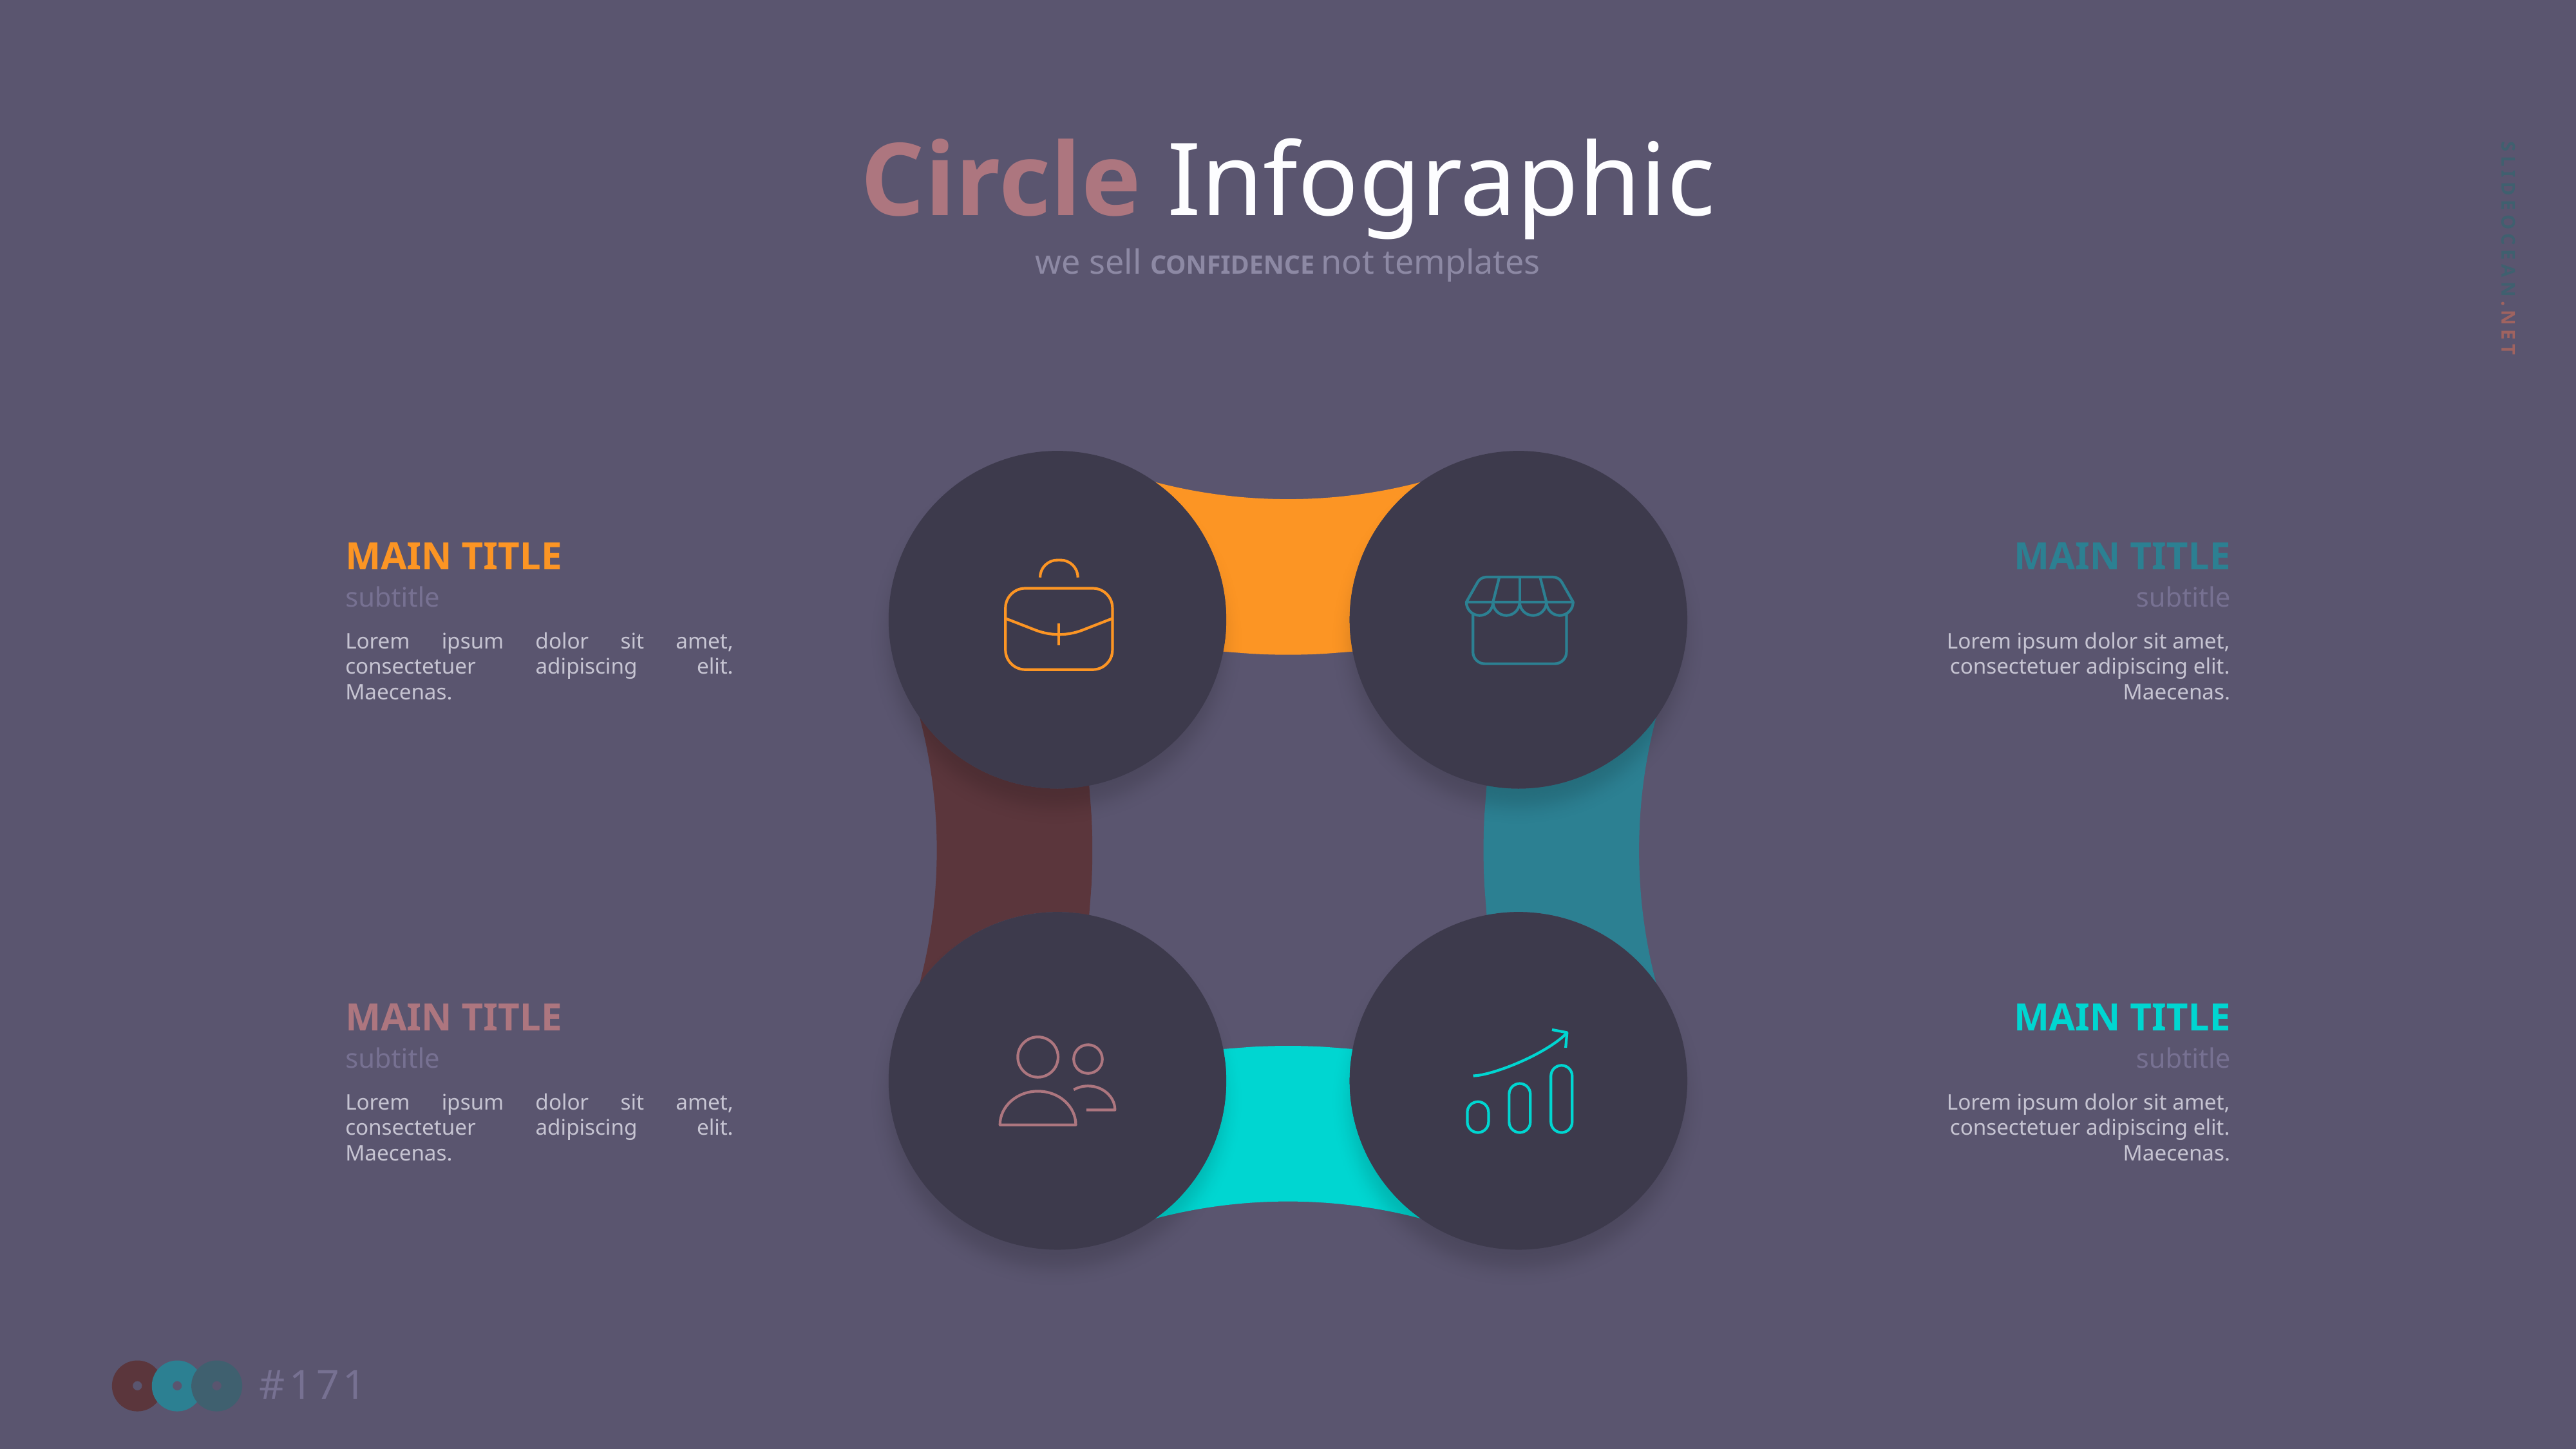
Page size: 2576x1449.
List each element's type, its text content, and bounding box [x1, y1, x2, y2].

text_box [1467, 1101, 1489, 1133]
text_box [1349, 450, 1689, 790]
text_box [1509, 1083, 1531, 1133]
text_box [999, 1091, 1076, 1125]
text_box [1466, 577, 1573, 664]
text_box [1074, 1086, 1115, 1110]
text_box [336, 988, 744, 1146]
text_box [1197, 1045, 1379, 1211]
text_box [1832, 988, 2240, 1146]
text_box [1482, 759, 1657, 981]
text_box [336, 527, 744, 685]
text_box [918, 762, 1094, 982]
text_box [1157, 481, 1419, 656]
text_box [1349, 911, 1689, 1251]
text_box [887, 911, 1227, 1251]
text_box #171 [259, 1359, 405, 1408]
text_box [1040, 560, 1078, 578]
text_box [1074, 1045, 1103, 1074]
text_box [1832, 527, 2240, 685]
text_box [1005, 588, 1113, 670]
text_box we sell CONFIDENCE not templates [1026, 241, 1550, 285]
text_box [1473, 1029, 1567, 1076]
text_box [1551, 1065, 1573, 1133]
text_box Circle Infographic [851, 110, 1725, 241]
text_box [887, 450, 1227, 790]
text_box [1018, 1037, 1058, 1077]
